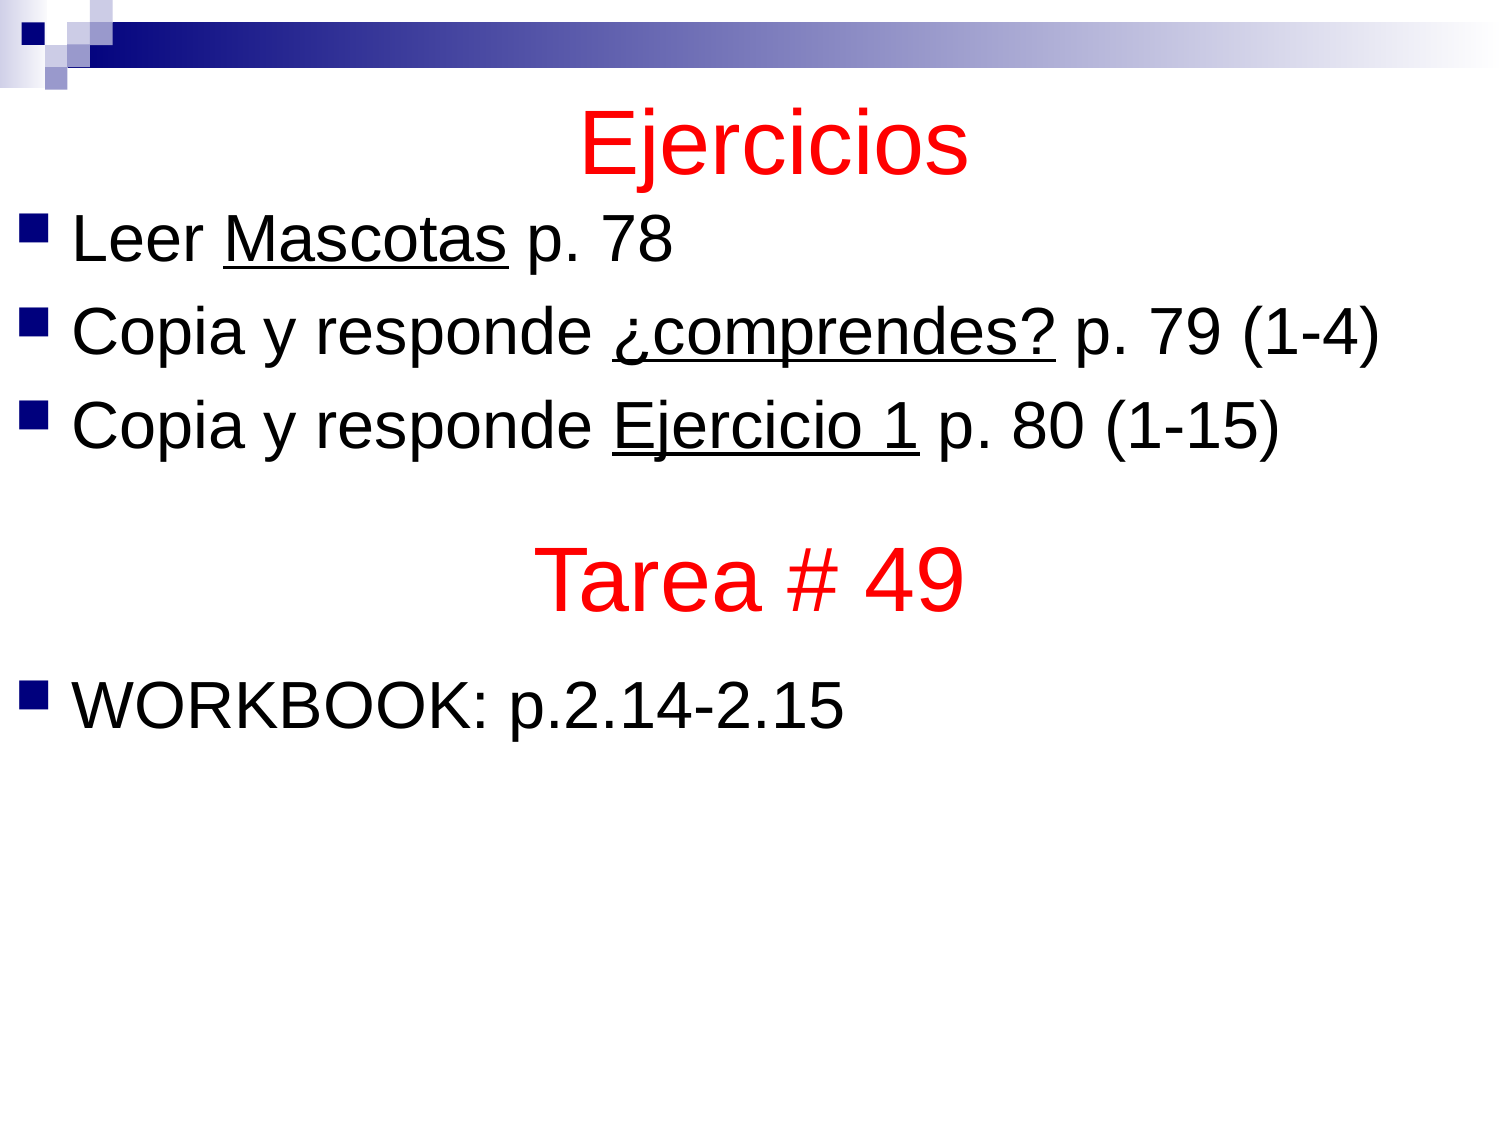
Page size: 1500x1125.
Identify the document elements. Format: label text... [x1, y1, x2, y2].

text_box Tarea # 49 [74, 462, 1425, 688]
list Leer Mascotas p. 78 Copia y responde ¿comprendes? p. 79 (1-4) Copia y responde Ejercicio 1 p. 80 (1-15) WORKBOOK: p.2.14-2.15 [0, 187, 1500, 900]
text_box Ejercicios [99, 24, 1450, 250]
